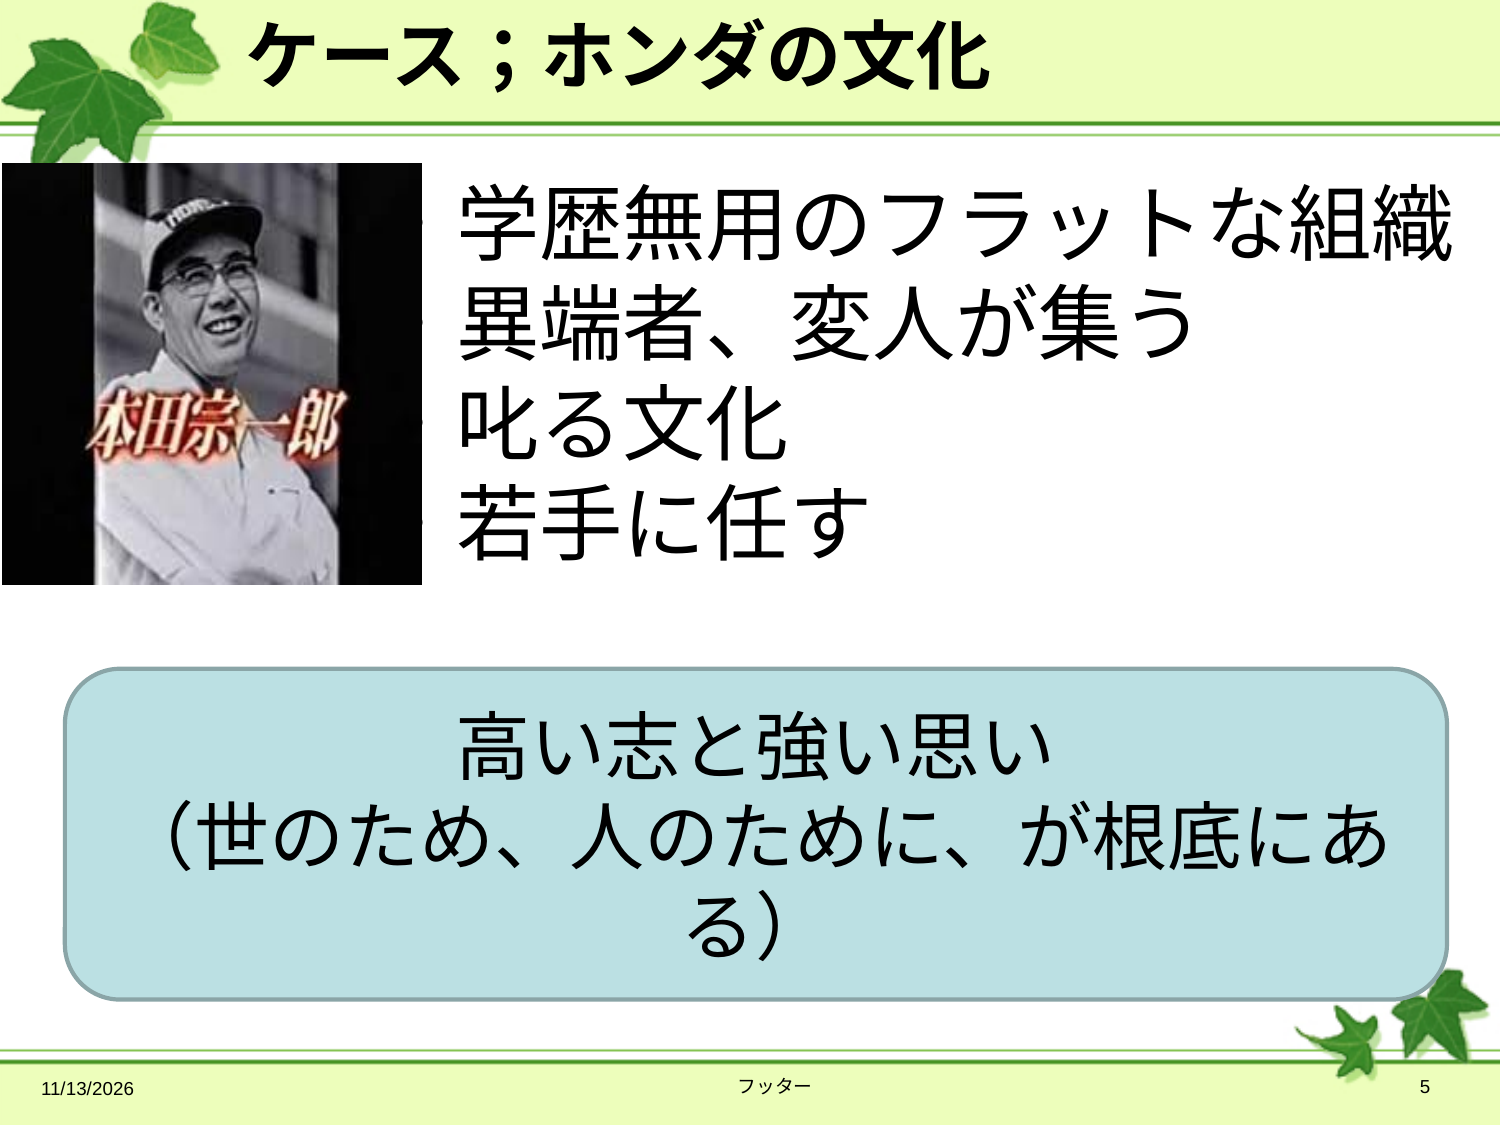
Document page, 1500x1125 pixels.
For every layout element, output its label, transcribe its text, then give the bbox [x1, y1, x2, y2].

text_box ・学歴無用のフラットな組織 ・異端者、変人が集う ・叱る文化 ・若手に任す [422, 163, 1470, 579]
footer フッター [287, 1069, 1263, 1107]
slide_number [26, 1069, 276, 1107]
text_box 高い志と強い思い （世のため、人のために、が根底にある） [62, 666, 1450, 1002]
slide_number 5 [1387, 1074, 1463, 1098]
title ケース；ホンダの文化 [230, 30, 1456, 106]
picture [0, 0, 1500, 1125]
